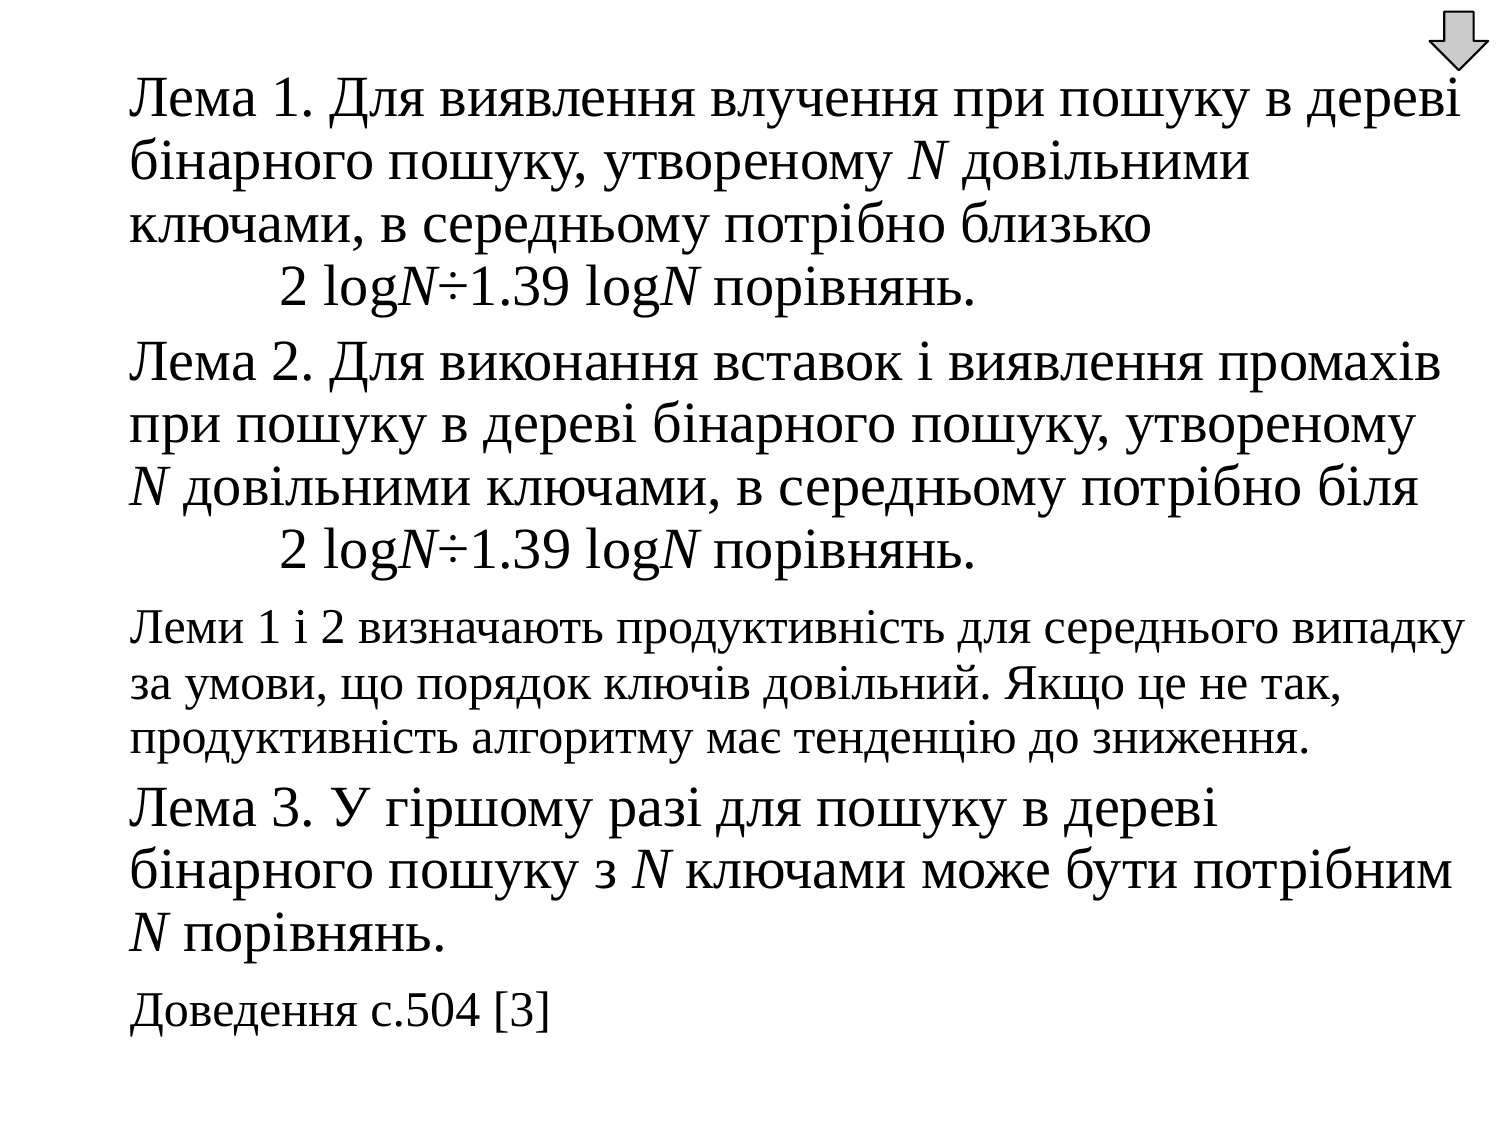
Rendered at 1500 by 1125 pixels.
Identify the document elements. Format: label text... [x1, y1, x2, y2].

text_box [1429, 11, 1489, 71]
list Лема 1. Для виявлення влучення при пошуку в дереві бінарного пошуку, утвореному N довільними ключами, в середньому потрібно близько 2 logN÷1.39 logN порівнянь. Лема 2. Для виконання вставок і виявлення промахів при пошуку в дереві бінарного пошуку, утвореному N довільними ключами, в середньому потрібно біля 2 logN÷1.39 logN порівнянь. Леми 1 і 2 визначають продуктивність для середнього випадку за умови, що порядок ключів довільний. Якщо це не так, продуктивність алгоритму має тенденцію до зниження. Лема 3. У гіршому разі для пошуку в дереві бінарного пошуку з N ключами може бути потрібним N порівнянь. Доведення с.504 [3] [0, 58, 1500, 1125]
